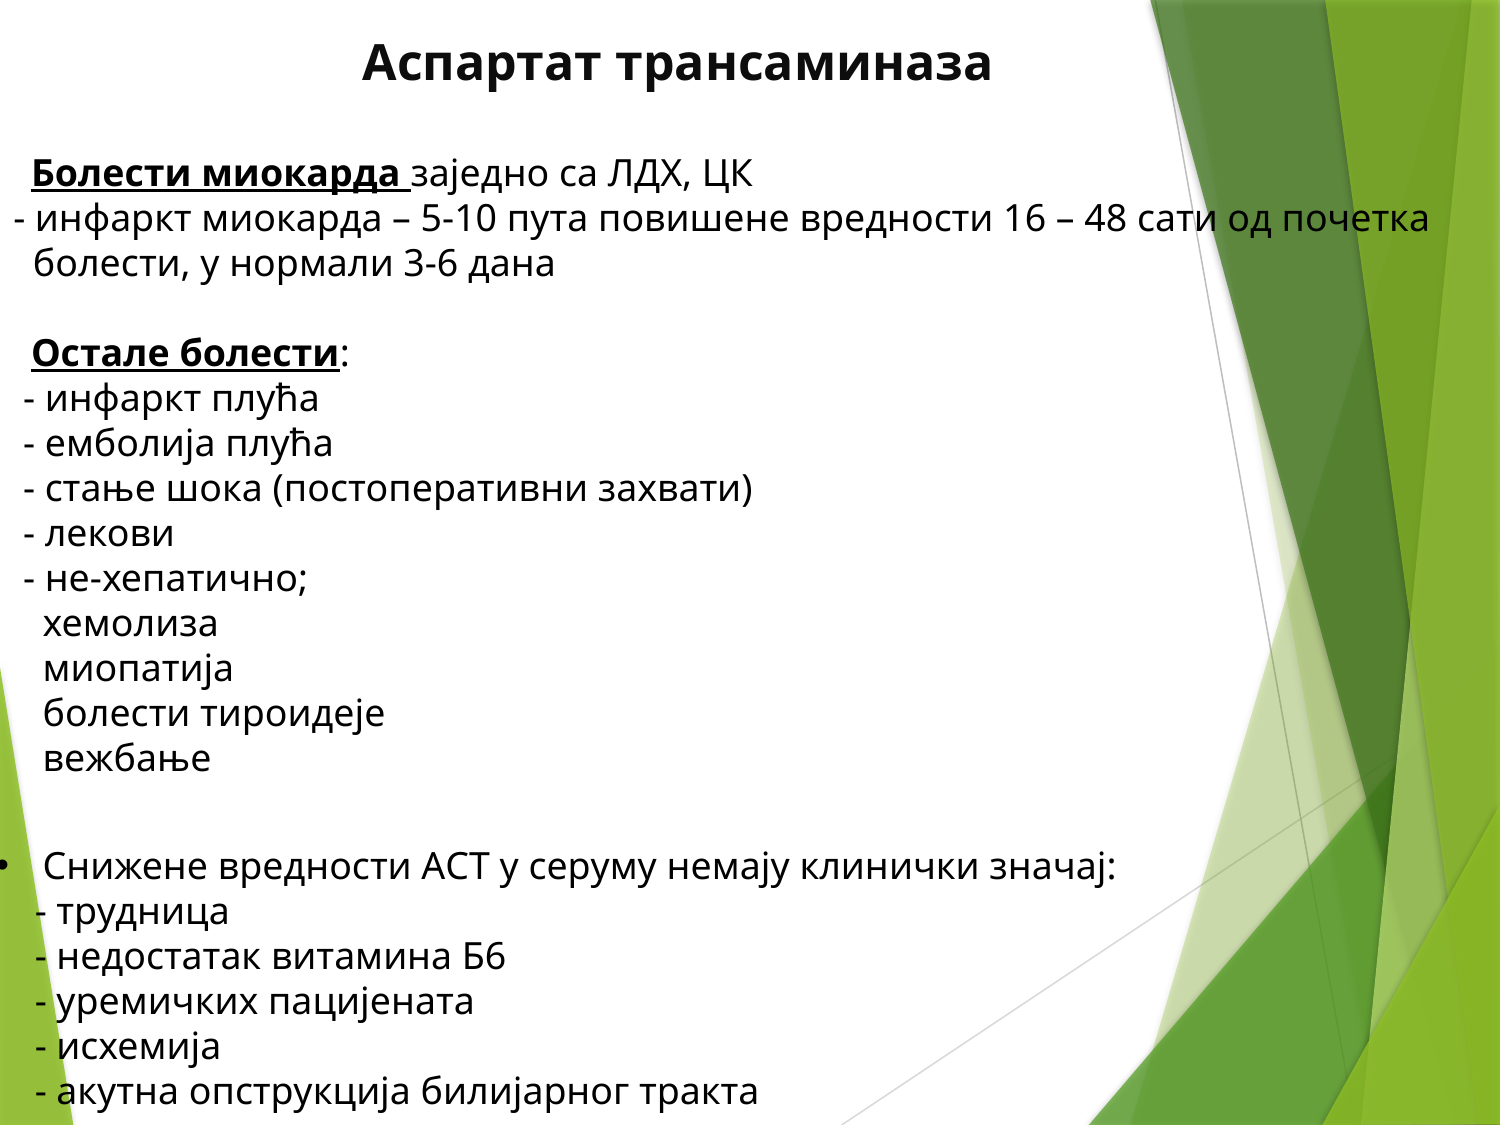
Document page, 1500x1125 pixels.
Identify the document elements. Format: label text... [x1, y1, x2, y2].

text_box Аспартат трансаминаза [347, 23, 1009, 99]
text_box Болести миокарда заједно са ЛДХ, ЦК - инфаркт миокарда – 5-10 пута повишене вредности 16 – 48 сати од почетка болести, у нормали 3-6 дана Остале болести: - инфаркт плућа - емболија плућа - стање шока (постоперативни захвати) - лекови - не-хепатично; хемолиза миопатија болести тироидеје вежбање [0, 141, 1456, 787]
text_box Снижене вредности АСТ у серуму немају клинички значај: - трудница - недостатак витамина Б6 - уремичких пацијената - исхемија - акутна опструкција билијарног тракта [0, 835, 1133, 1125]
